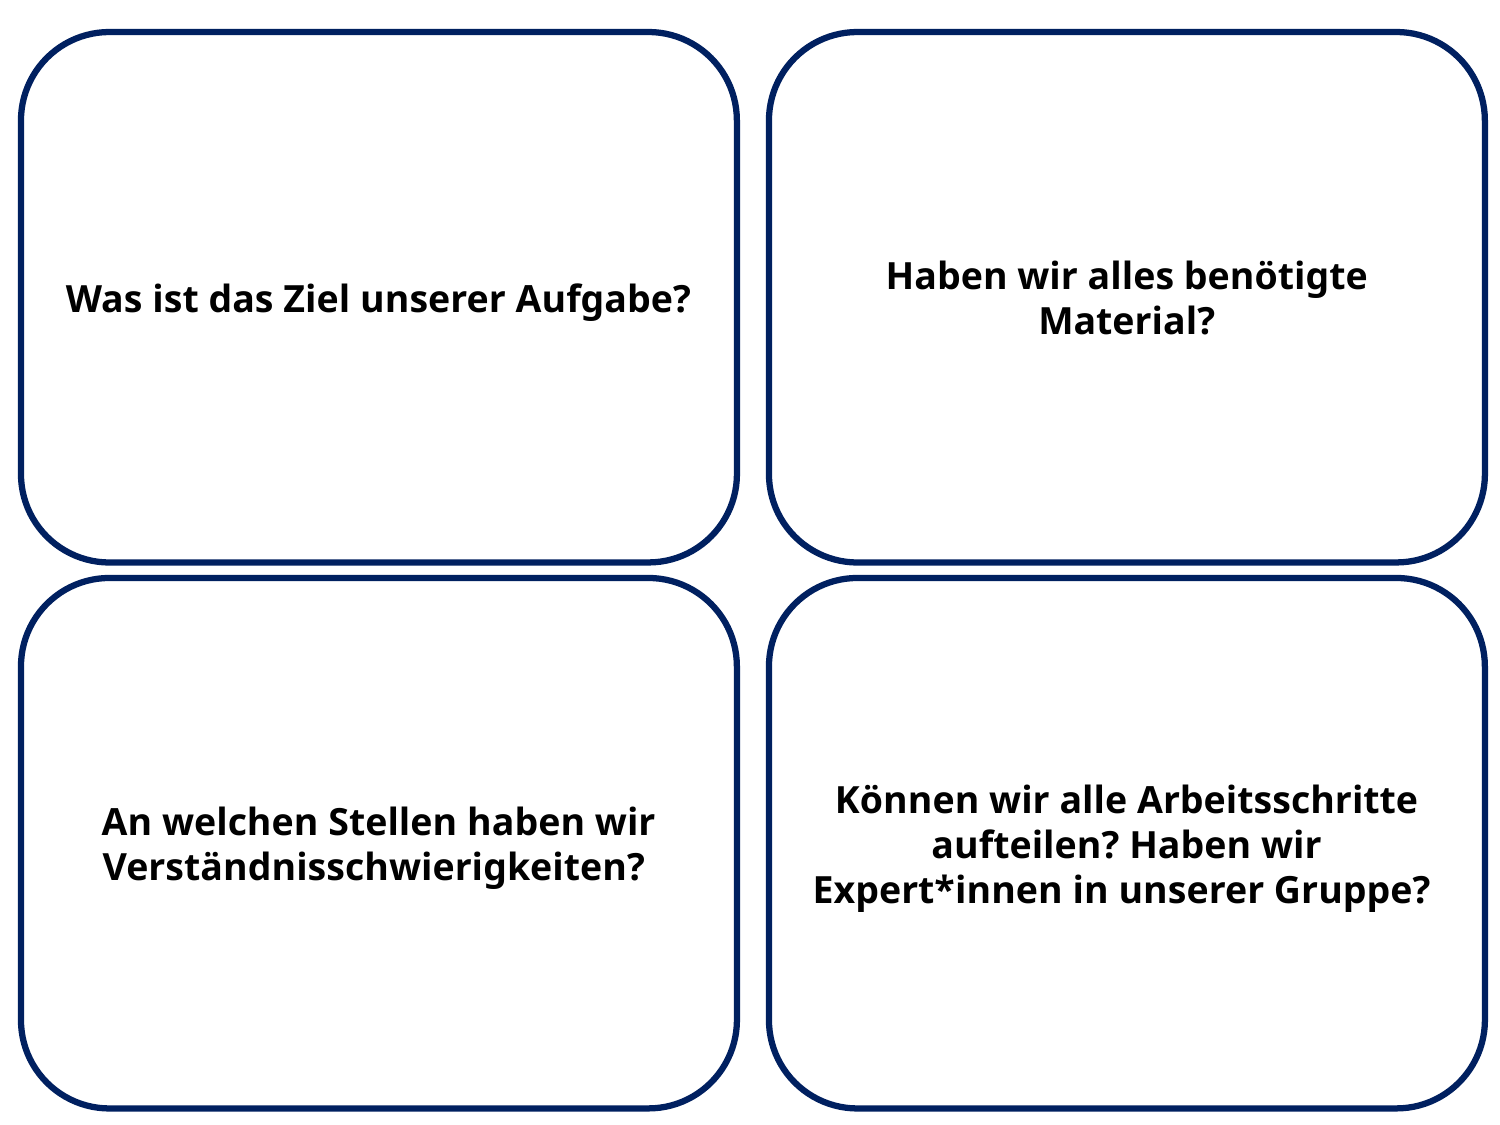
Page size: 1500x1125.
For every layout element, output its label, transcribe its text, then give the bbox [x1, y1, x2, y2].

text_box Haben wir alles benötigte Material? [767, 30, 1486, 564]
text_box Können wir alle Arbeitsschritte aufteilen? Haben wir Expert*innen in unserer Gruppe? [767, 576, 1486, 1110]
text_box Was ist das Ziel unserer Aufgabe? [19, 30, 738, 564]
text_box An welchen Stellen haben wir Verständnisschwierigkeiten? [19, 576, 738, 1110]
